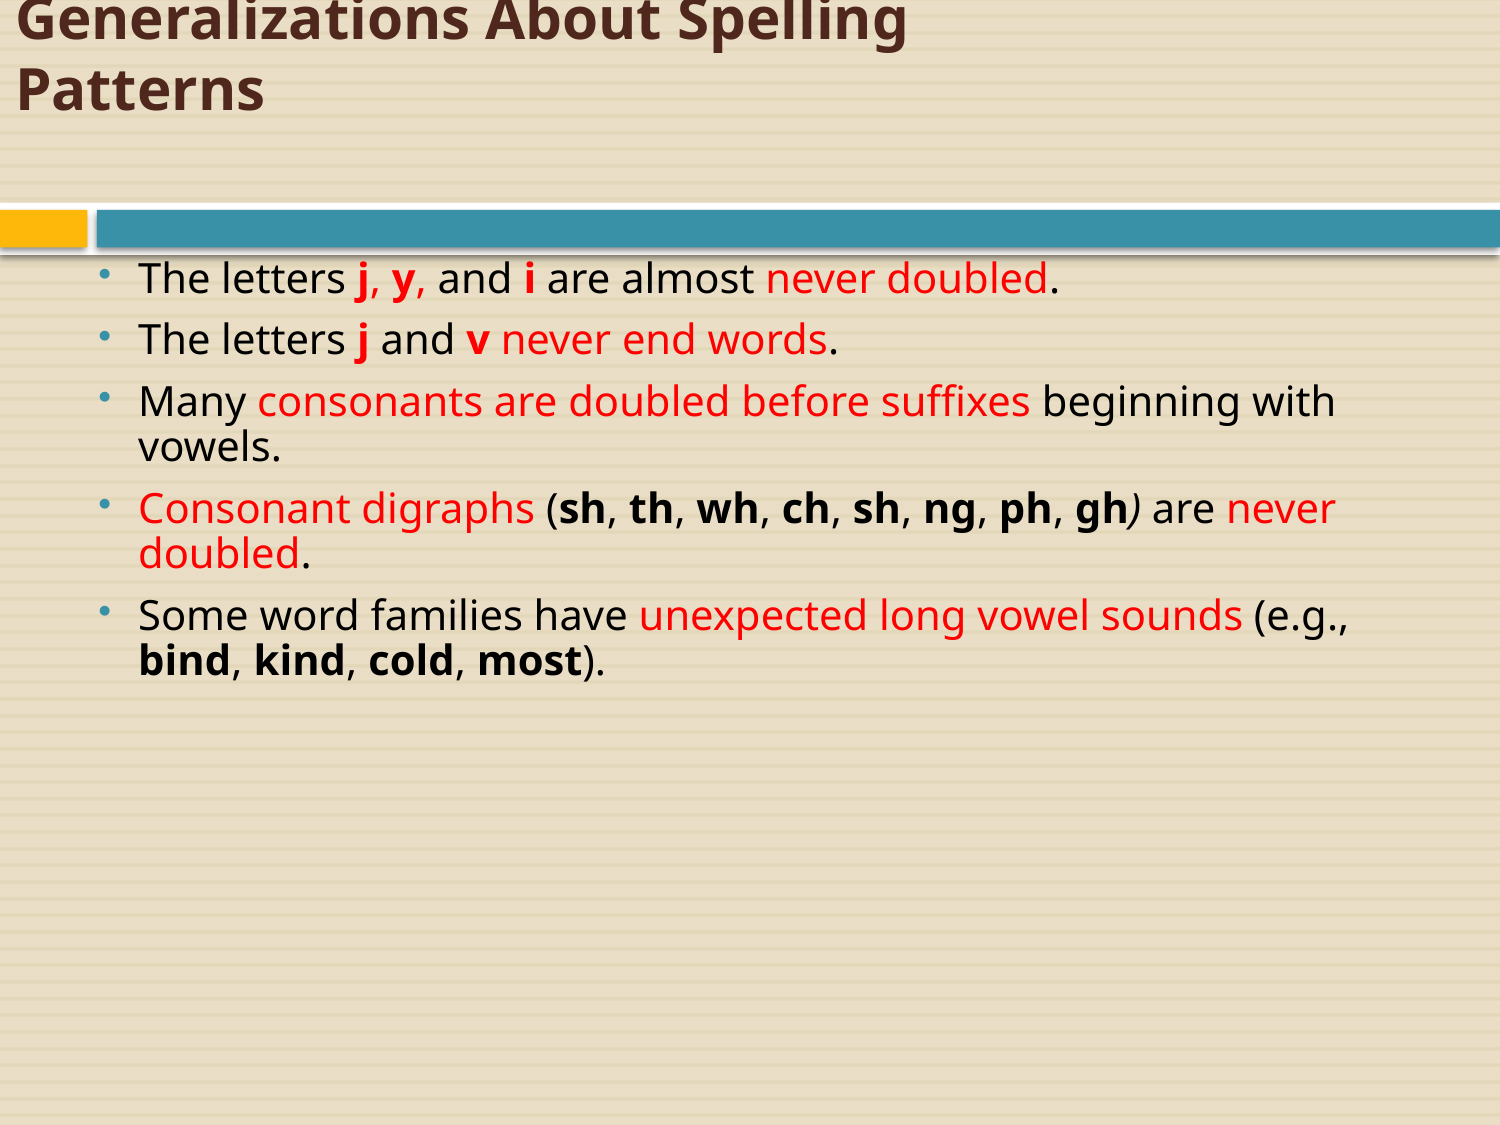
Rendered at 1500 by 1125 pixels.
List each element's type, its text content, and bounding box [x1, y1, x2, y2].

title Generalizations About Spelling Patterns [0, 0, 1151, 104]
list The letters j, y, and i are almost never doubled. The letters j and v never end words. Many consonants are doubled before suffixes beginning with vowels. Consonant digraphs (sh, th, wh, ch, sh, ng, ph, gh) are never doubled. Some word families have unexpected long vowel sounds (e.g., bind, kind, cold, most). [46, 249, 1463, 663]
